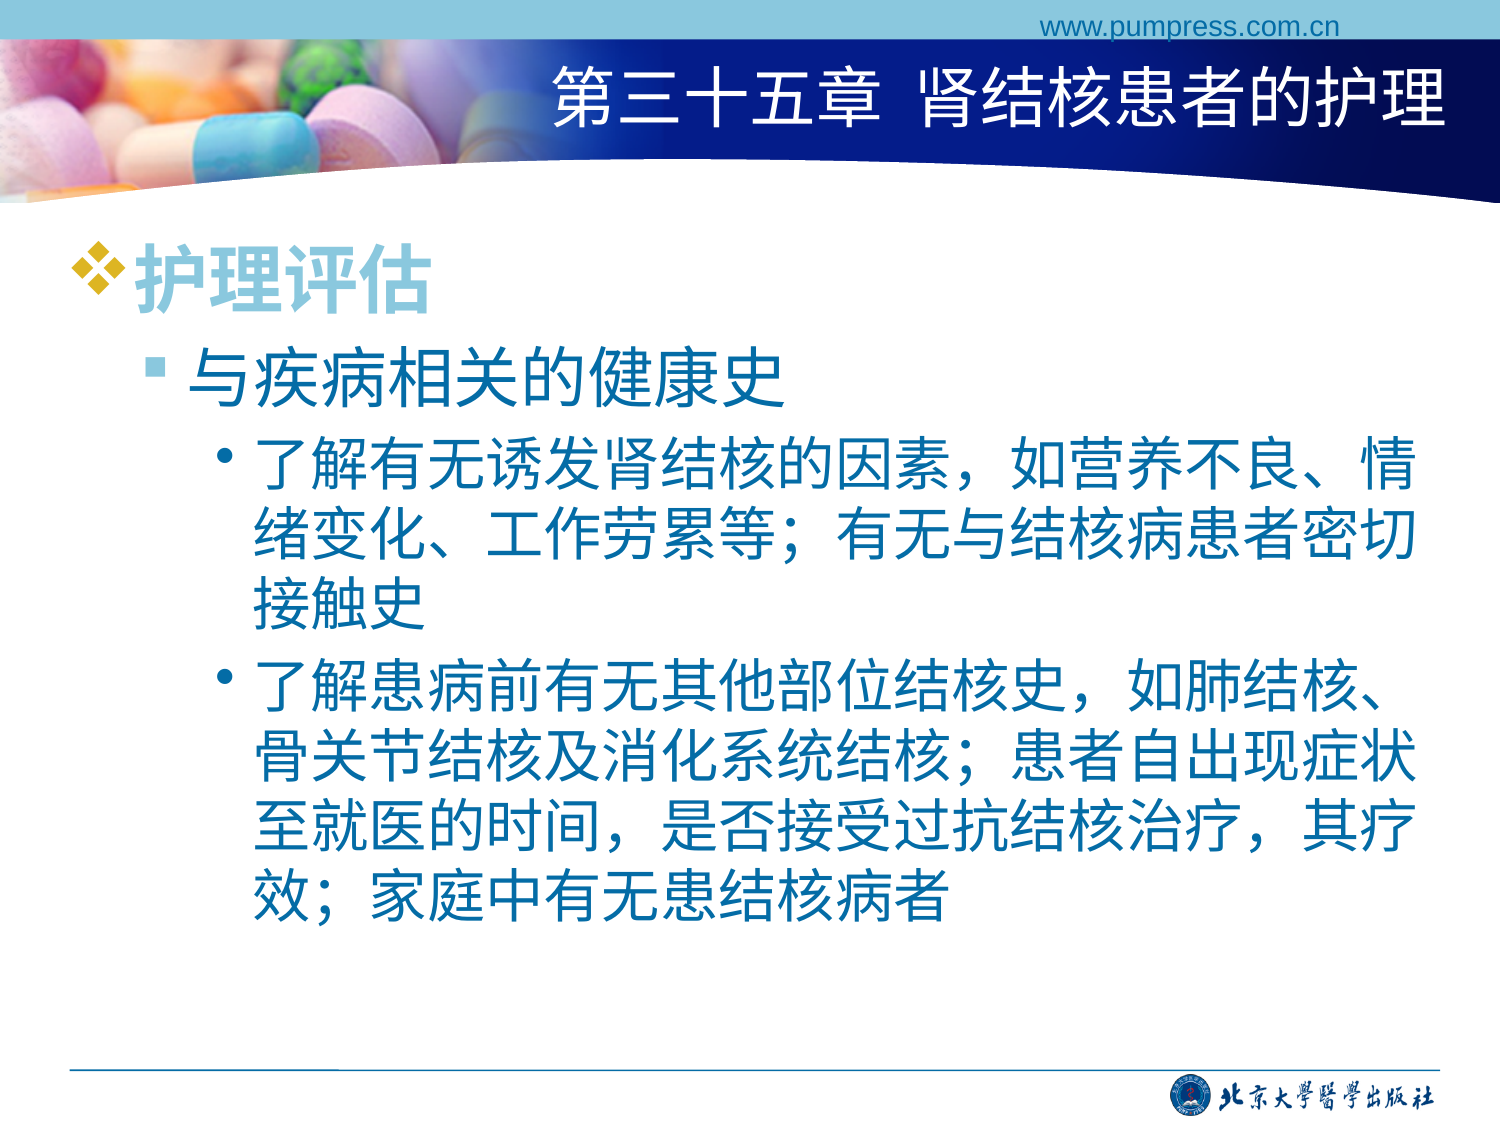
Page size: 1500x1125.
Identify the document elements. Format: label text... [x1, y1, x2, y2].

picture [0, 40, 1500, 203]
list 护理评估 与疾病相关的健康史 了解有无诱发肾结核的因素，如营养不良、情绪变化、工作劳累等；有无与结核病患者密切接触史 了解患病前有无其他部位结核史，如肺结核、骨关节结核及消化系统结核；患者自出现症状至就医的时间，是否接受过抗结核治疗，其疗效；家庭中有无患结核病者 [49, 224, 1463, 1026]
picture [1170, 1074, 1436, 1118]
slide_number www.pumpress.com.cn [1025, 0, 1463, 38]
title 第三十五章 肾结核患者的护理 [137, 49, 1463, 143]
